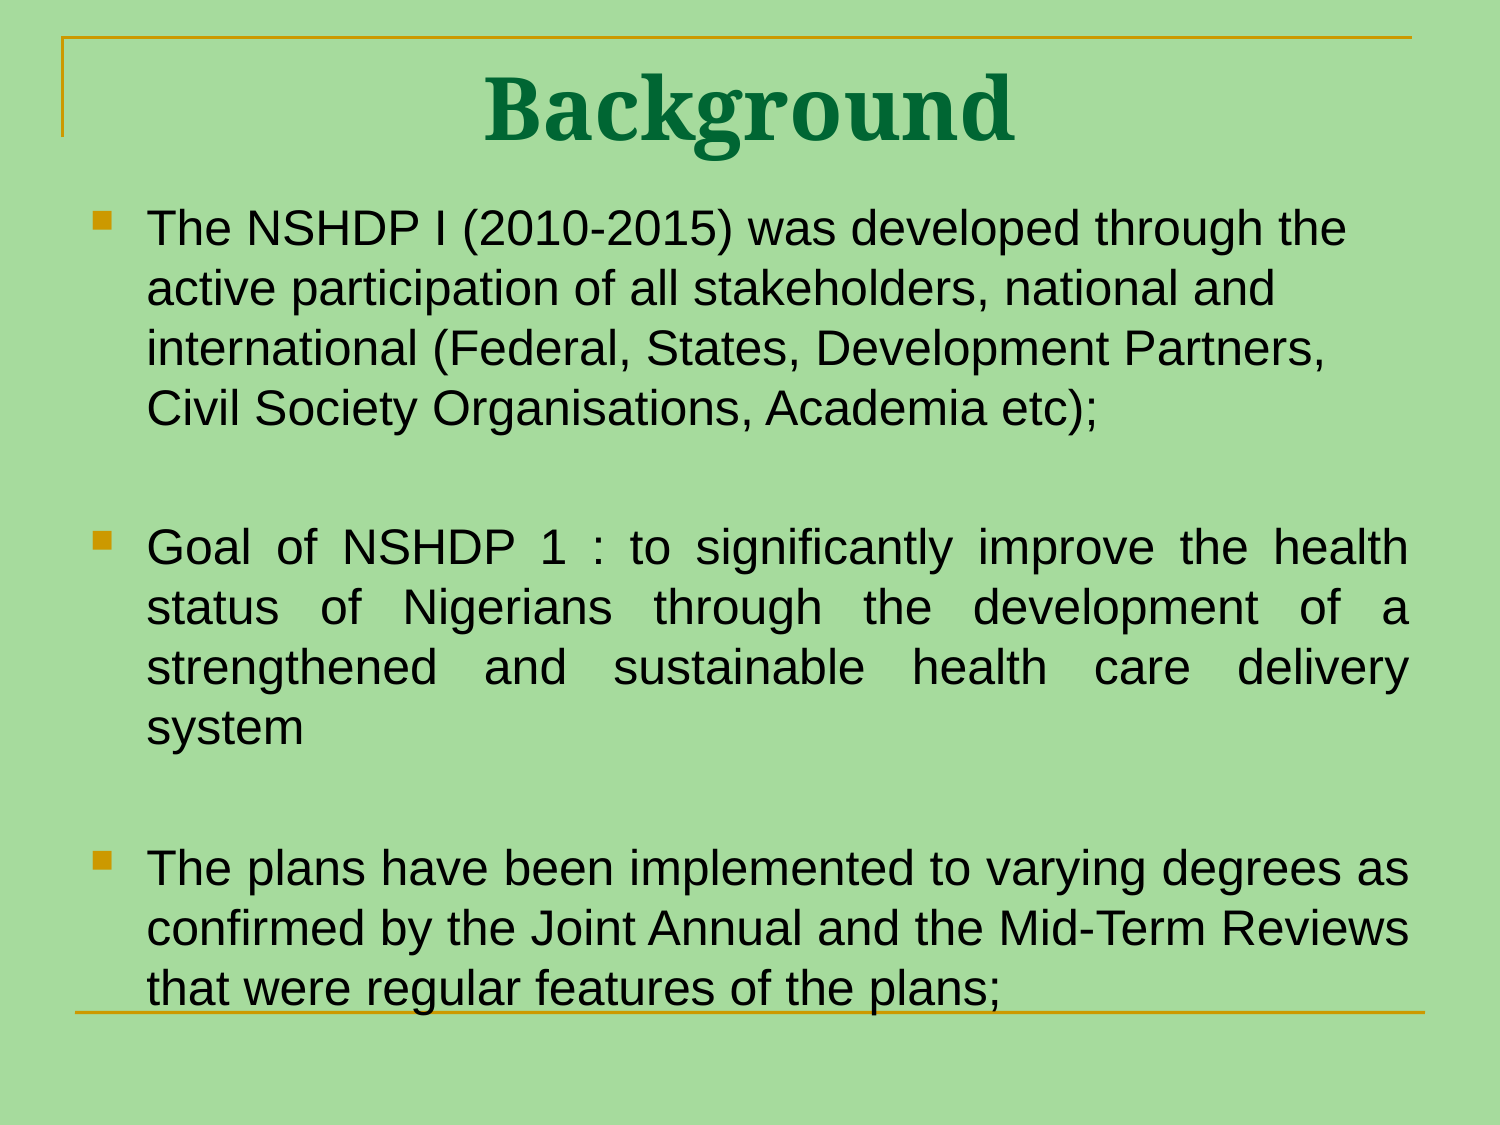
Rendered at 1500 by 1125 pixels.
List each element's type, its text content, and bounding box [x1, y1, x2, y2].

list The NSHDP I (2010-2015) was developed through the active participation of all stakeholders, national and international (Federal, States, Development Partners, Civil Society Organisations, Academia etc); Goal of NSHDP 1 : to significantly improve the health status of Nigerians through the development of a strengthened and sustainable health care delivery system The plans have been implemented to varying degrees as confirmed by the Joint Annual and the Mid-Term Reviews that were regular features of the plans; [75, 187, 1425, 1063]
title Background [75, 45, 1425, 187]
